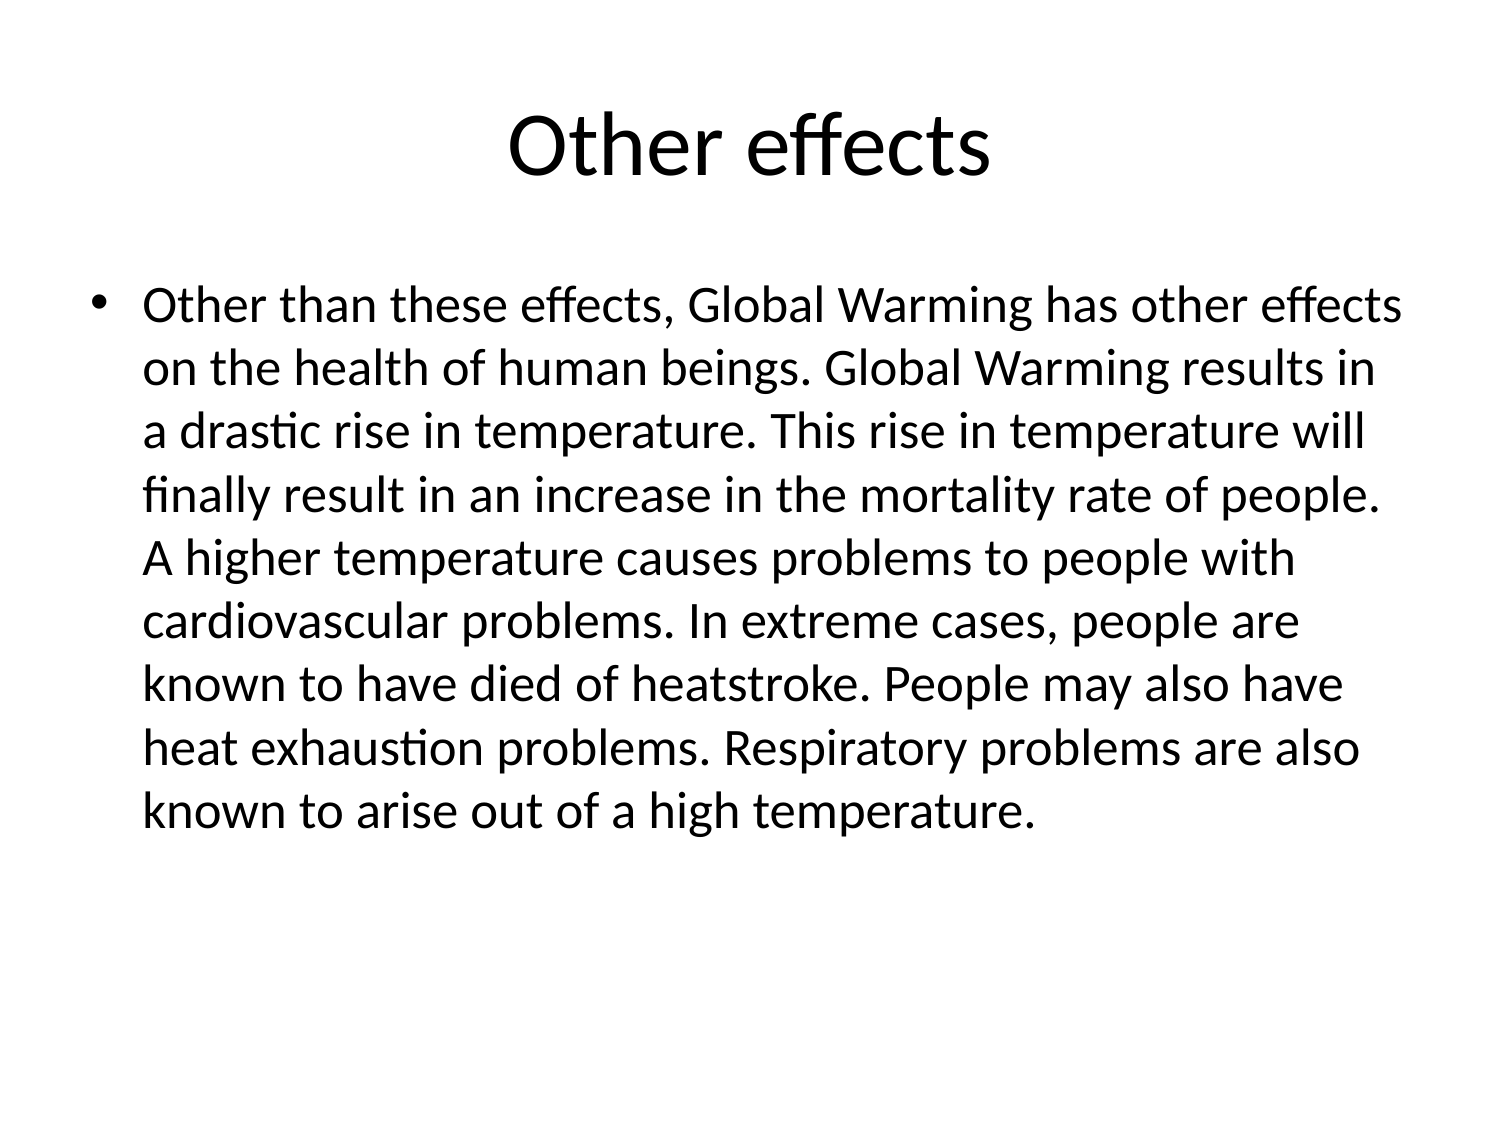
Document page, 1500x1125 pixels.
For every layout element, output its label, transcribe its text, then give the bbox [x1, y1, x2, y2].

list Other than these effects, Global Warming has other effects on the health of human beings. Global Warming results in a drastic rise in temperature. This rise in temperature will finally result in an increase in the mortality rate of people. A higher temperature causes problems to people with cardiovascular problems. In extreme cases, people are known to have died of heatstroke. People may also have heat exhaustion problems. Respiratory problems are also known to arise out of a high temperature. [75, 262, 1425, 1005]
title Other effects [75, 45, 1425, 233]
